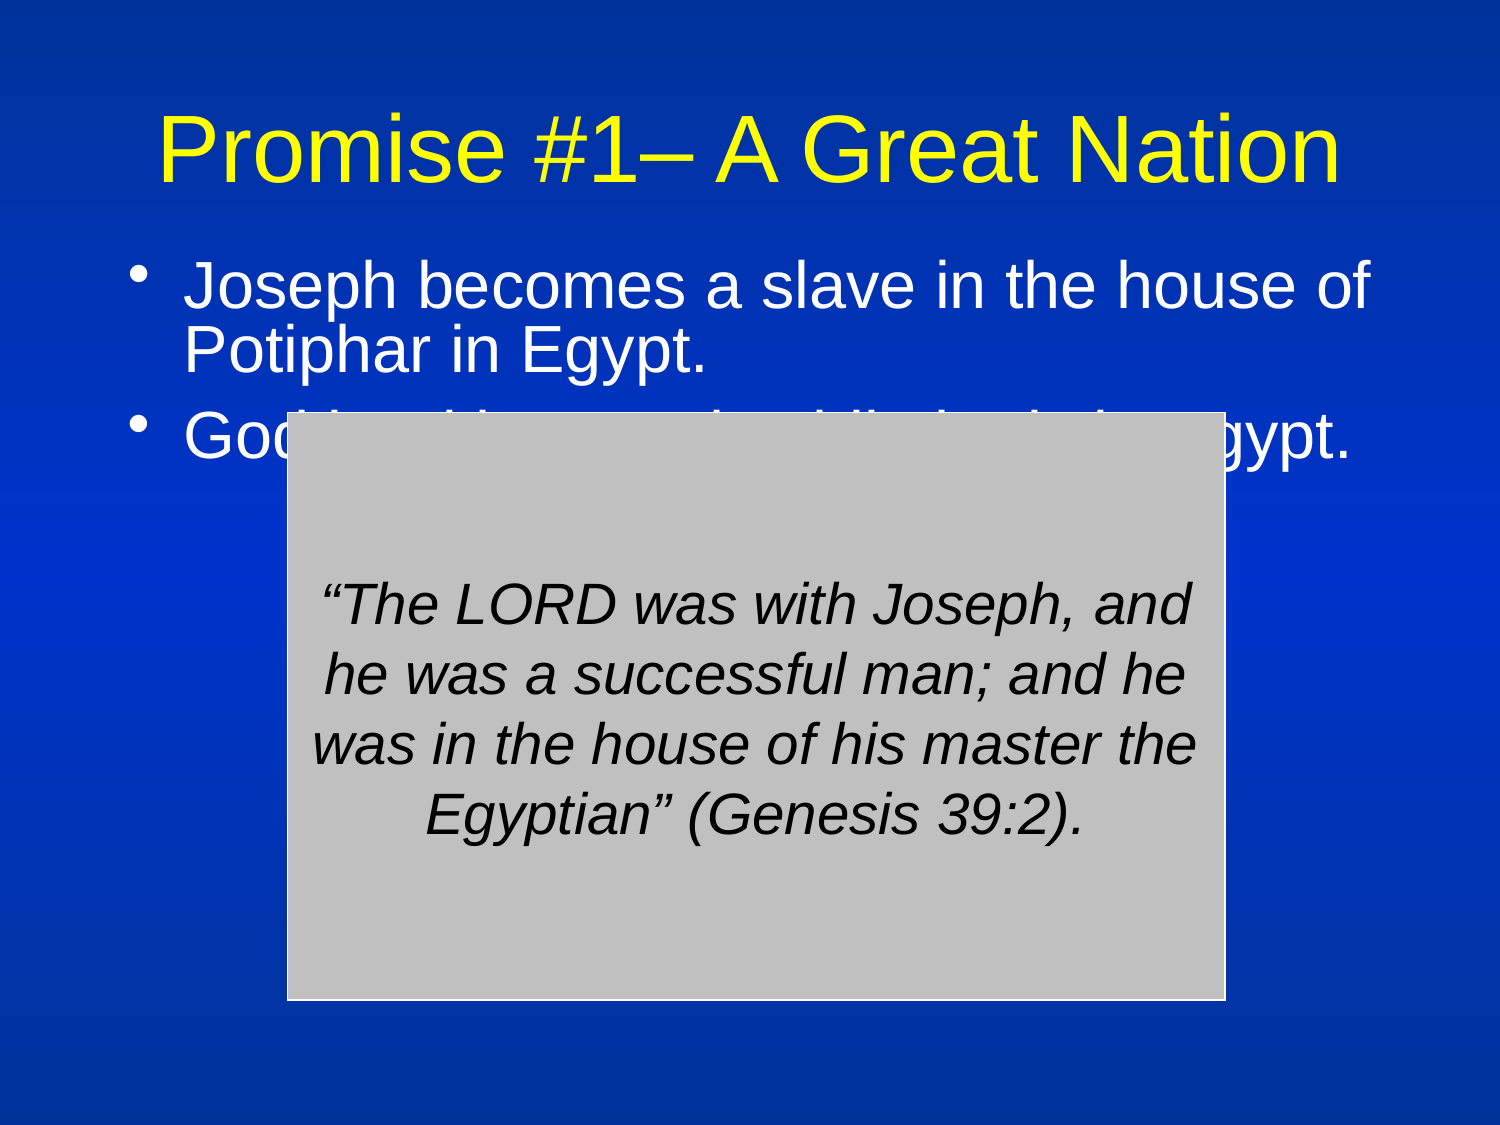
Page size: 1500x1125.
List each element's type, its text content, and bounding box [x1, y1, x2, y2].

list Joseph becomes a slave in the house of Potiphar in Egypt. [112, 249, 1400, 388]
title Promise #1– A Great Nation [37, 50, 1463, 238]
text_box God is with Joseph while he is in Egypt. [112, 399, 1400, 488]
text_box “The LORD was with Joseph, and he was a successful man; and he was in the house of his master the Egyptian” (Genesis 39:2). [287, 412, 1225, 1000]
